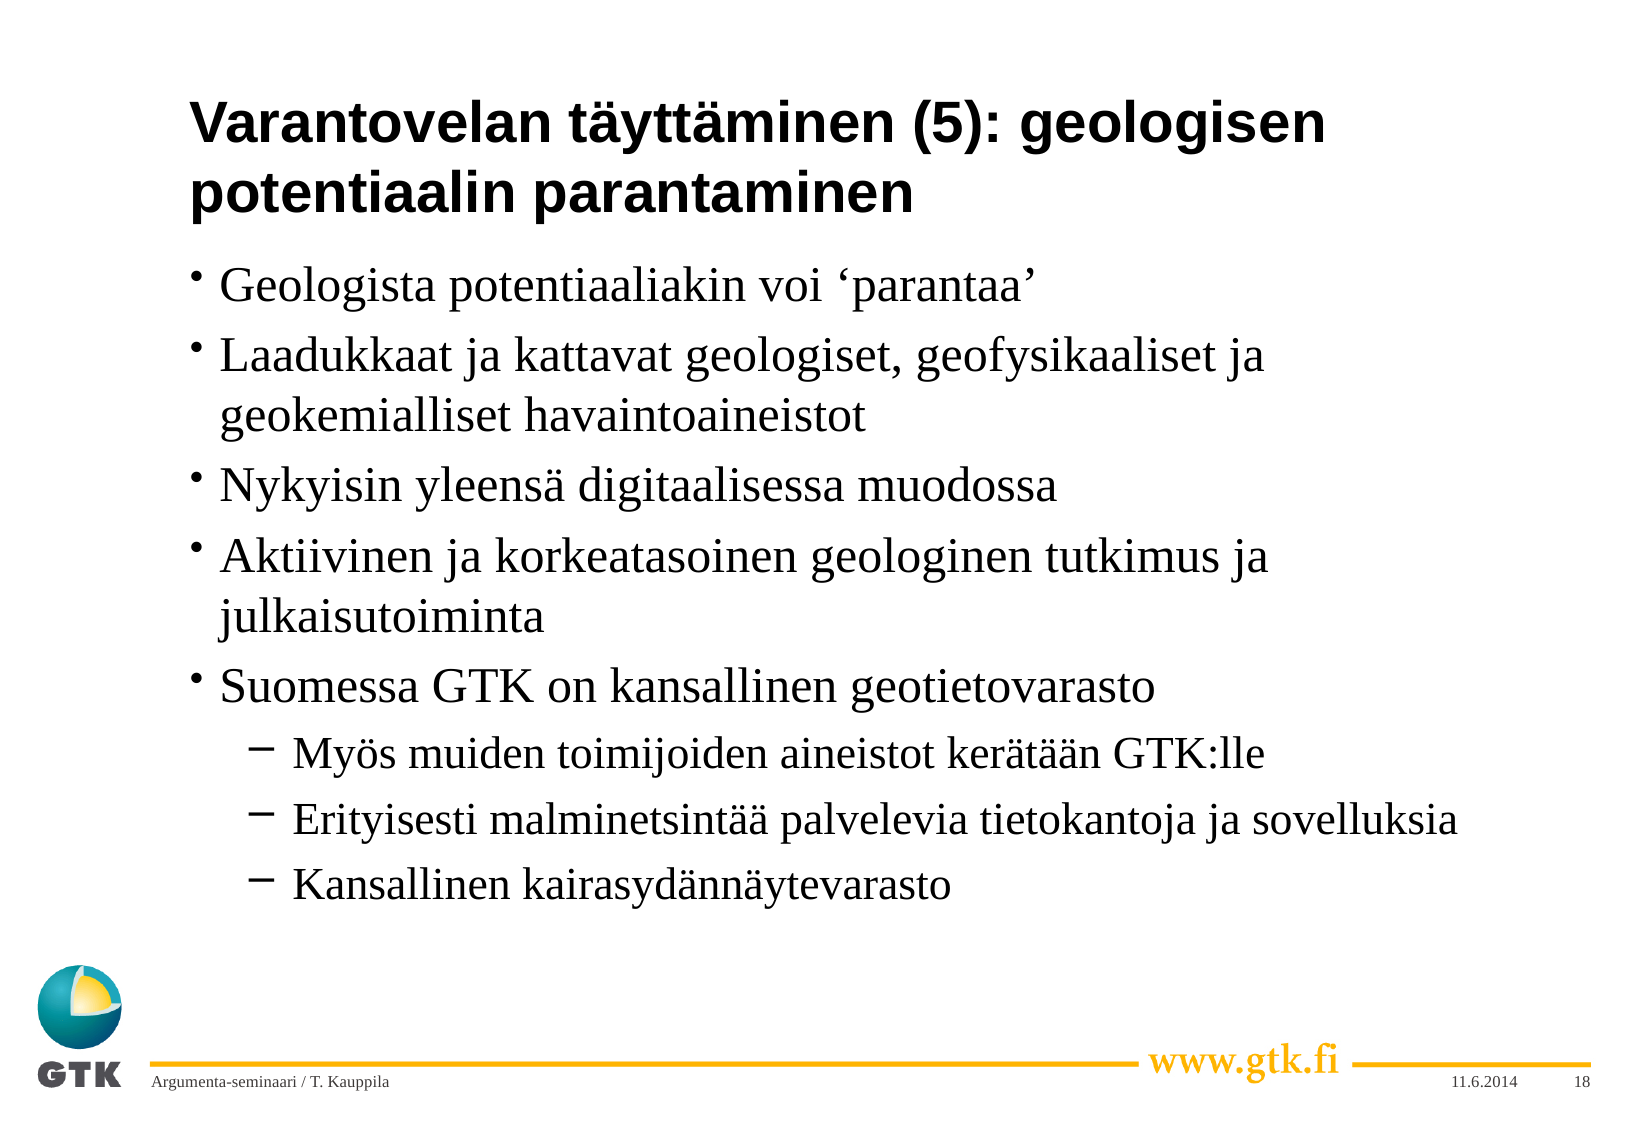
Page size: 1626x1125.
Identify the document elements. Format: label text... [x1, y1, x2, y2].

picture [31, 952, 128, 1094]
title Varantovelan täyttäminen (5): geologisen potentiaalin parantaminen [174, 31, 1569, 232]
picture [142, 1032, 1601, 1092]
list Geologista potentiaaliakin voi ‘parantaa’ Laadukkaat ja kattavat geologiset, geofysikaaliset ja geokemialliset havaintoaineistot Nykyisin yleensä digitaalisessa muodossa Aktiivinen ja korkeatasoinen geologinen tutkimus ja julkaisutoiminta Suomessa GTK on kansallinen geotietovarasto Myös muiden toimijoiden aineistot kerätään GTK:lle Erityisesti malminetsintää palvelevia tietokantoja ja sovelluksia Kansallinen kairasydännäytevarasto [174, 243, 1569, 1000]
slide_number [1344, 1069, 1533, 1093]
slide_number 18 [1533, 1069, 1606, 1093]
footer Argumenta-seminaari / T. Kauppila [135, 1069, 1144, 1093]
